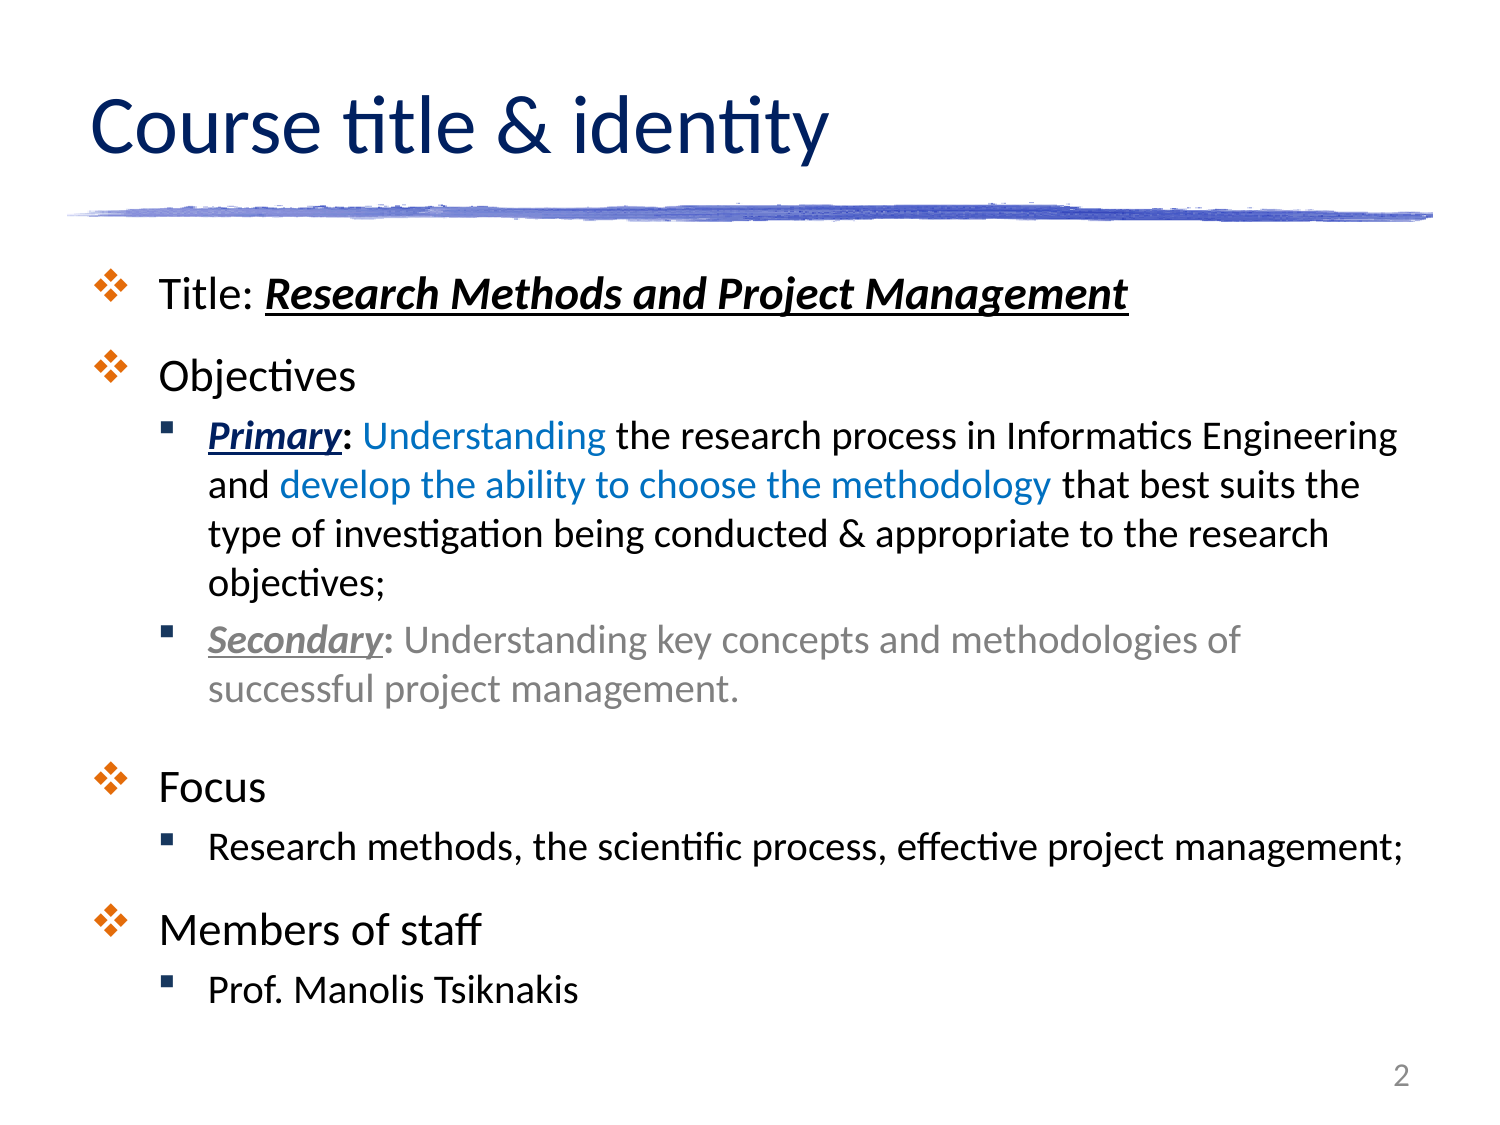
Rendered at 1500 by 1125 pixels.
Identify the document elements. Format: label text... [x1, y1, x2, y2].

picture [55, 202, 1444, 226]
title Course title & identity [75, 45, 1424, 197]
list Title: Research Methods and Project Management Objectives Primary: Understanding the research process in Informatics Engineering and develop the ability to choose the methodology that best suits the type of investigation being conducted & appropriate to the research objectives; Secondary: Understanding key concepts and methodologies of successful project management. Focus Research methods, the scientific process, effective project management; Members of staff Prof. Manolis Tsiknakis [75, 255, 1425, 1035]
slide_number 2 [1074, 1042, 1425, 1103]
